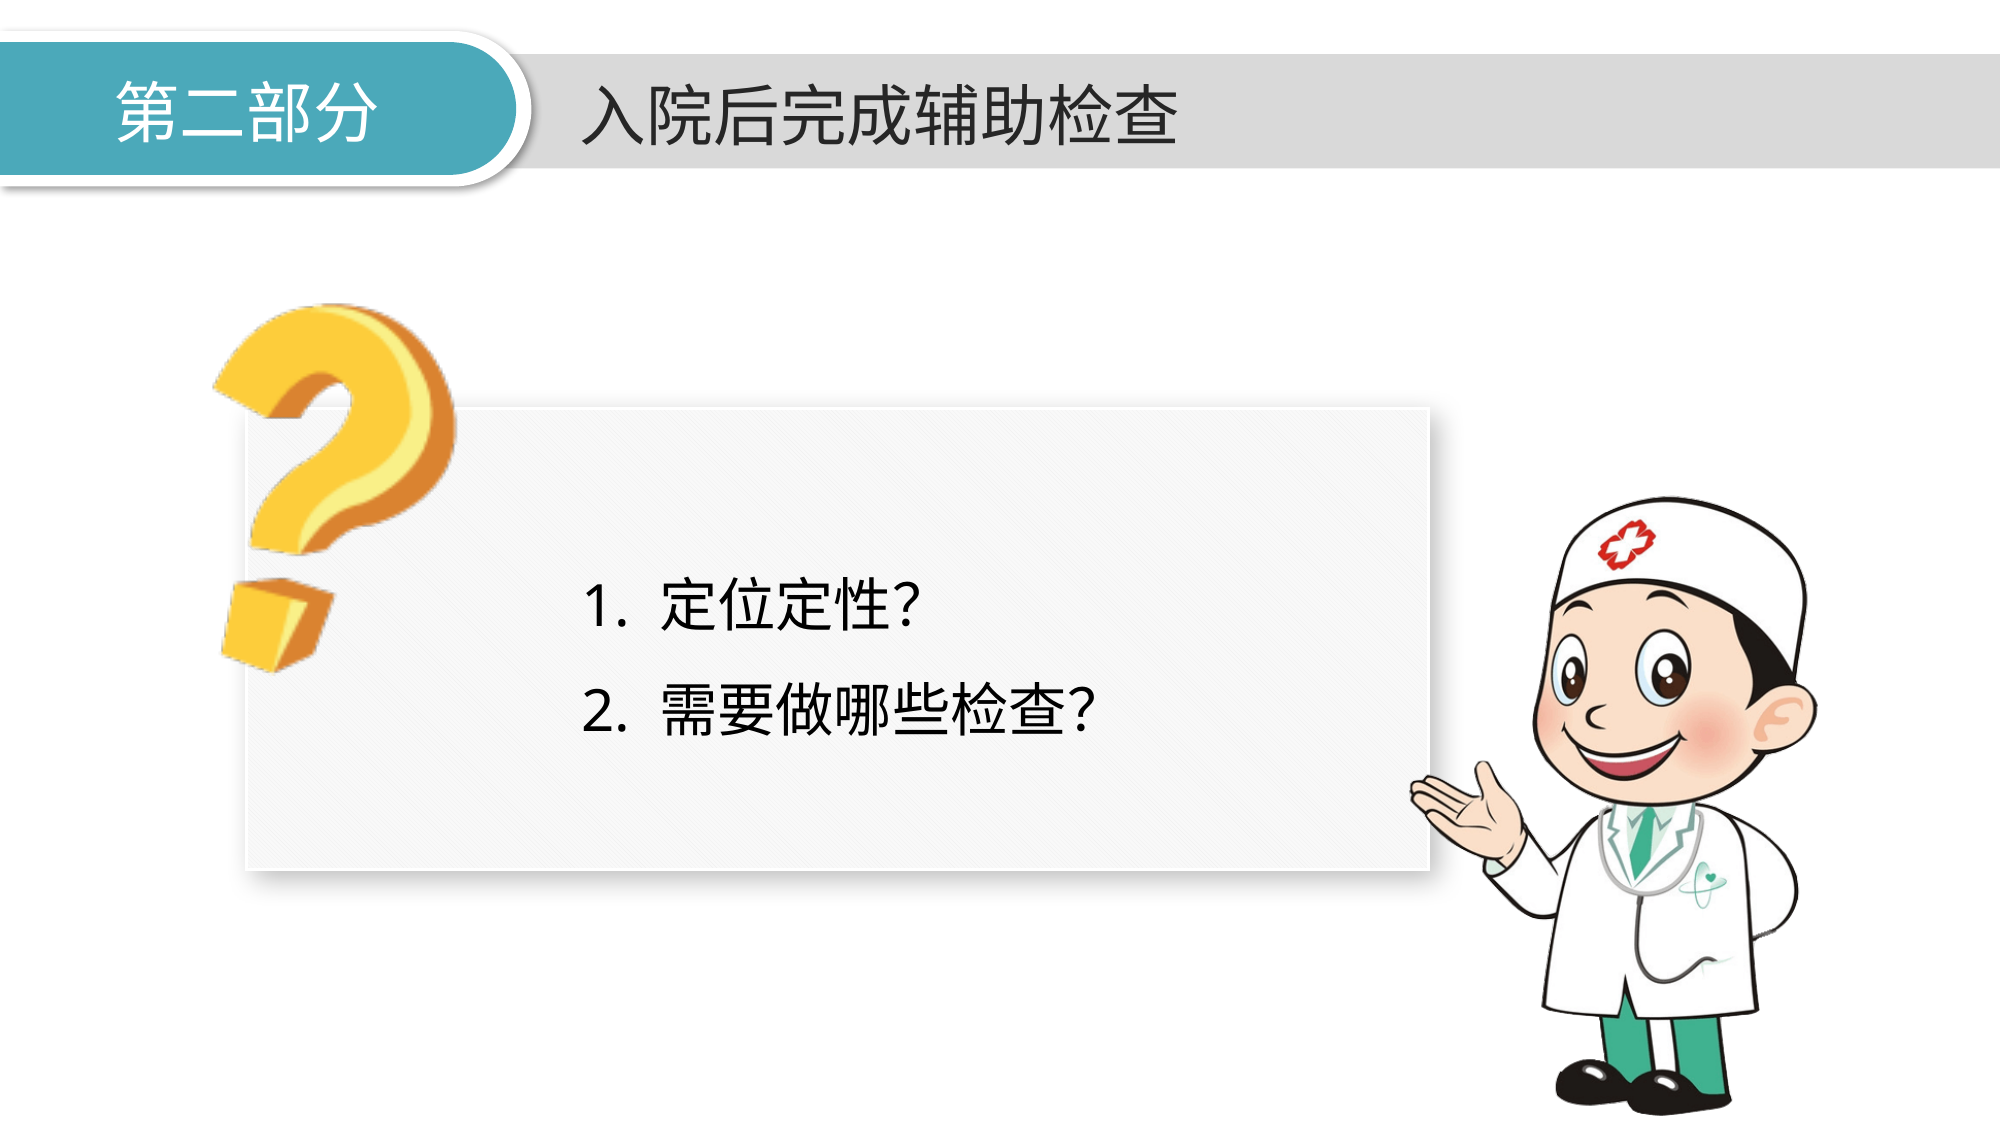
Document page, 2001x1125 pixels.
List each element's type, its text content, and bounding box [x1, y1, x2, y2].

picture [1132, 444, 2000, 1125]
text_box [532, 53, 2000, 169]
picture [141, 301, 516, 676]
text_box 入院后完成辅助检查 [565, 66, 1296, 161]
text_box 1. 定位定性？ 2. 需要做哪些检查？ [566, 525, 1132, 751]
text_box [0, 30, 532, 187]
text_box [246, 408, 1429, 871]
